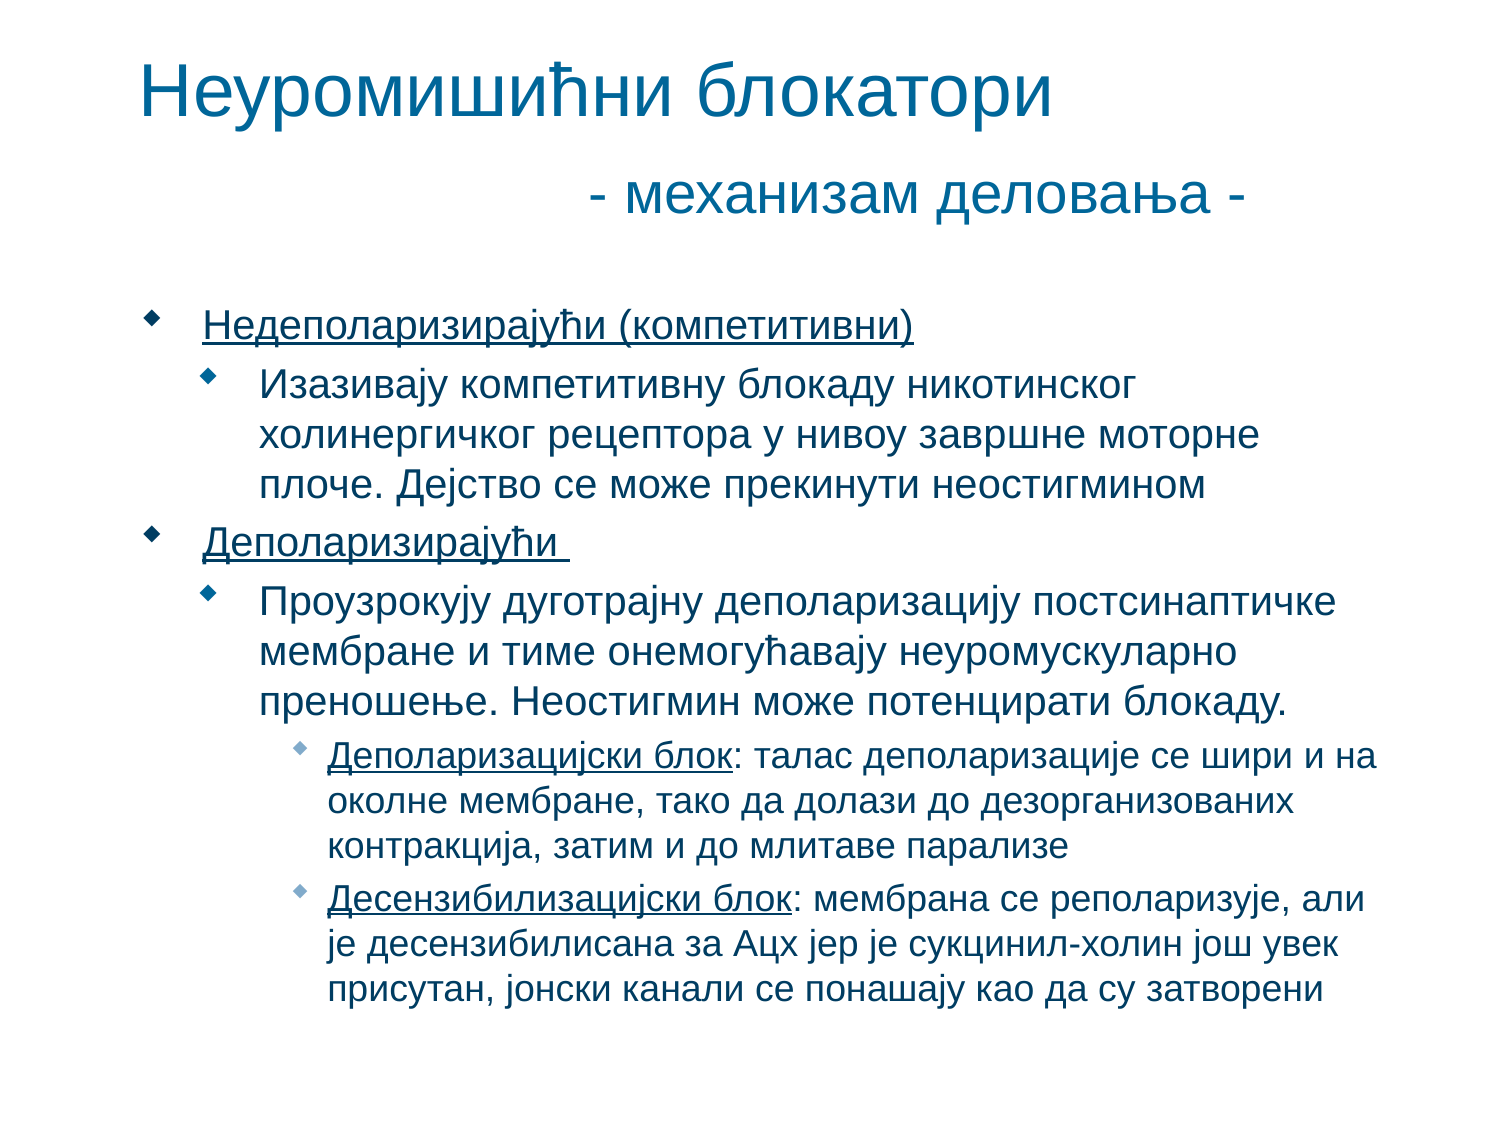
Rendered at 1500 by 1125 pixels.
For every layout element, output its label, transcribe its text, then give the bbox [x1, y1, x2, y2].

list Недеполаризирајући (компетитивни) Изазивају компетитивну блокаду никотинског холинергичког рецептора у нивоу завршне моторне плоче. Дејство се може прекинути неостигмином Деполаризирајући Проузрокују дуготрајну деполаризацију постсинаптичке мембране и тиме онемогућавају неуромускуларно преношење. Неостигмин може потенцирати блокаду. Деполаризацијски блок: талас деполаризације се шири и на околне мембране, тако да долази до дезорганизованих контракција, затим и до млитаве парализе Десензибилизацијски блок: мембрана се реполаризује, али је десензибилисана за Ацх јер је сукцинил-холин још увек присутан, јонски канали се понашају као да су затворени [124, 290, 1400, 1026]
title Неуромишићни блокатори - механизам деловања - [123, 49, 1400, 238]
